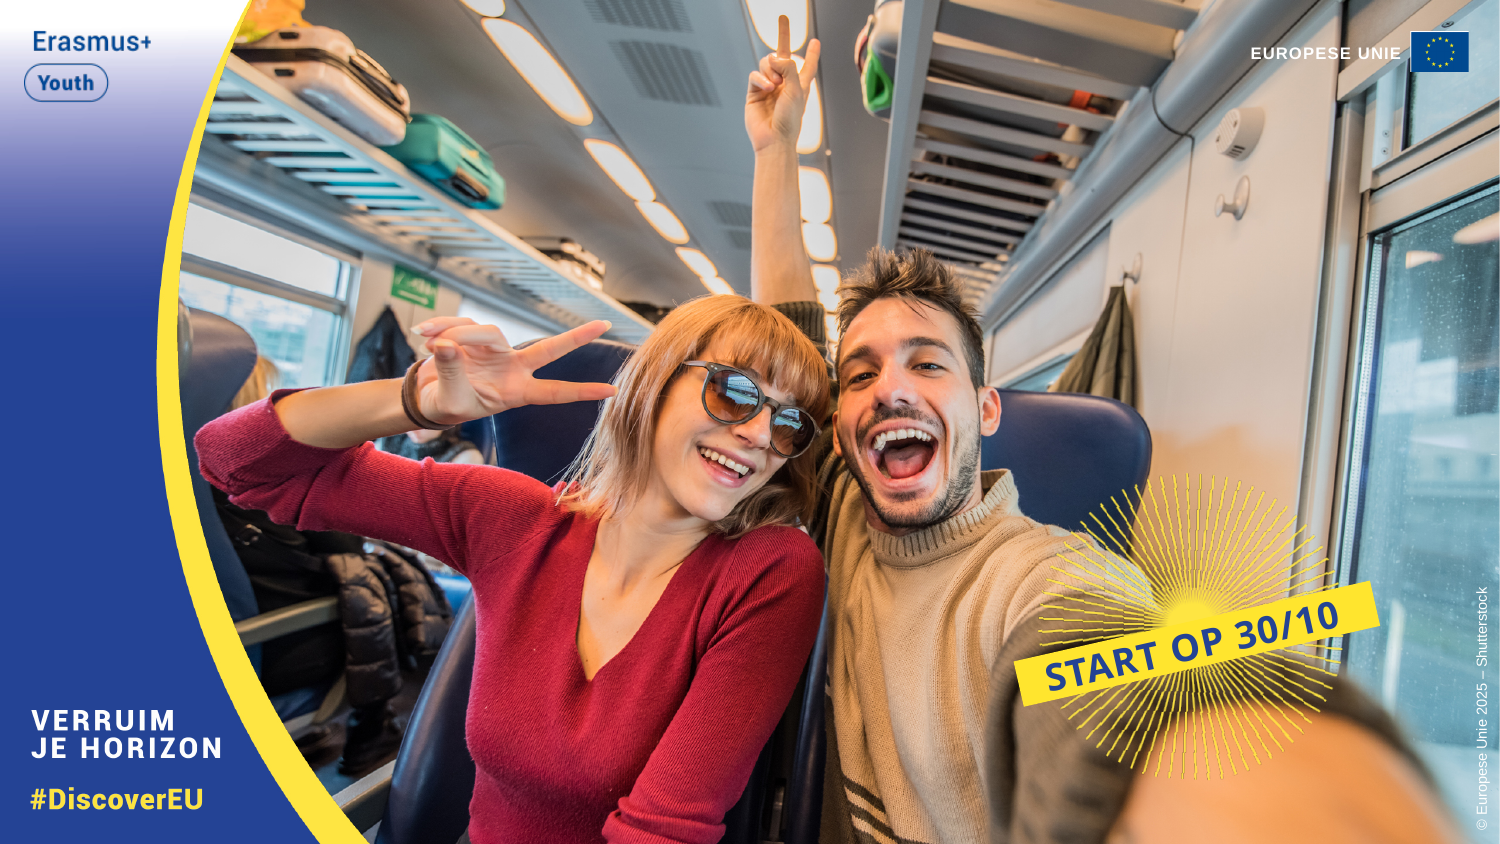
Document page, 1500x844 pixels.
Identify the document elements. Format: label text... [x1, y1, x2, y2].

picture [0, 0, 1500, 844]
list start op 30/10 [1013, 580, 1381, 707]
